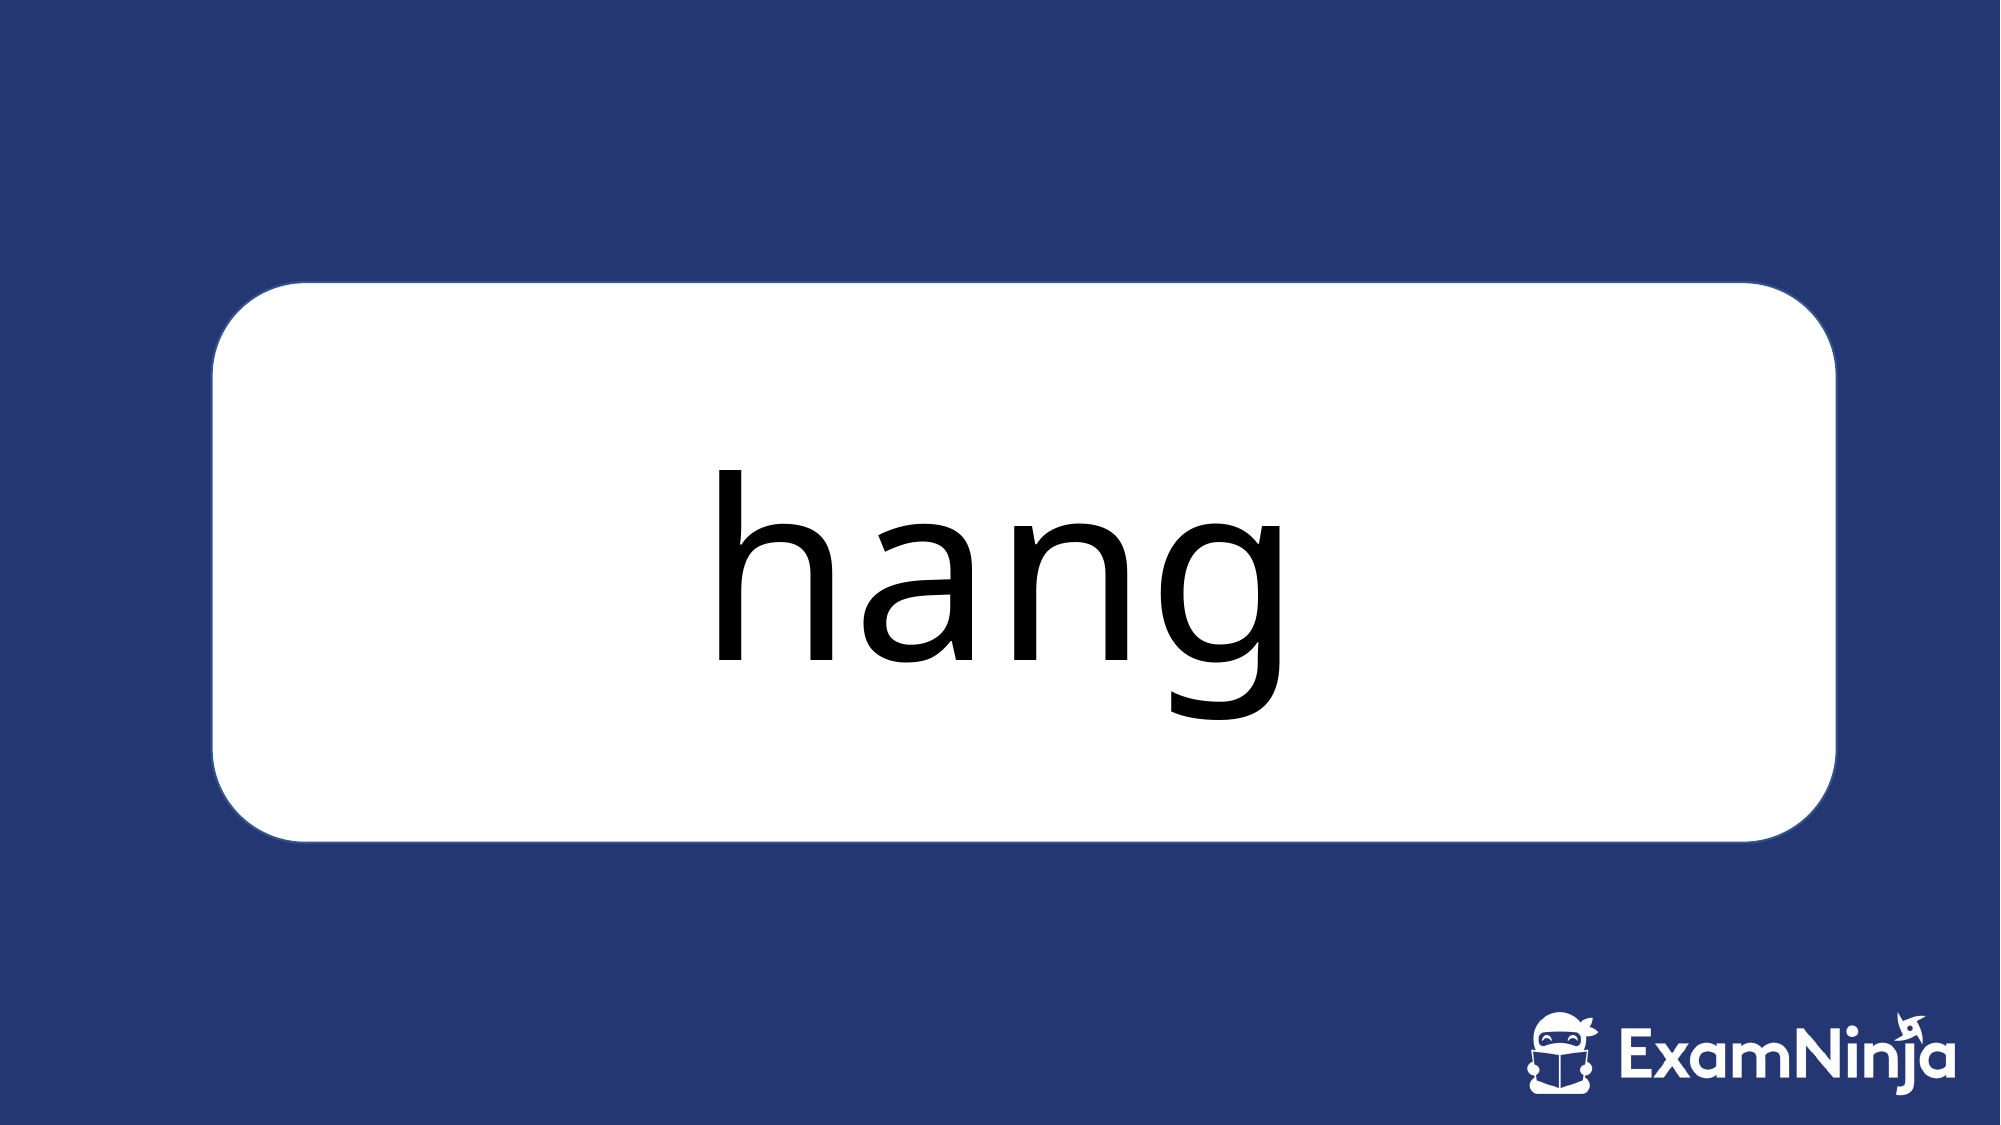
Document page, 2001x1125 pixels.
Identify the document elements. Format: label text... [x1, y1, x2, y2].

text_box [210, 281, 1838, 403]
picture [1501, 1003, 1979, 1102]
text_box [210, 719, 1838, 844]
text_box hang [143, 403, 1857, 719]
